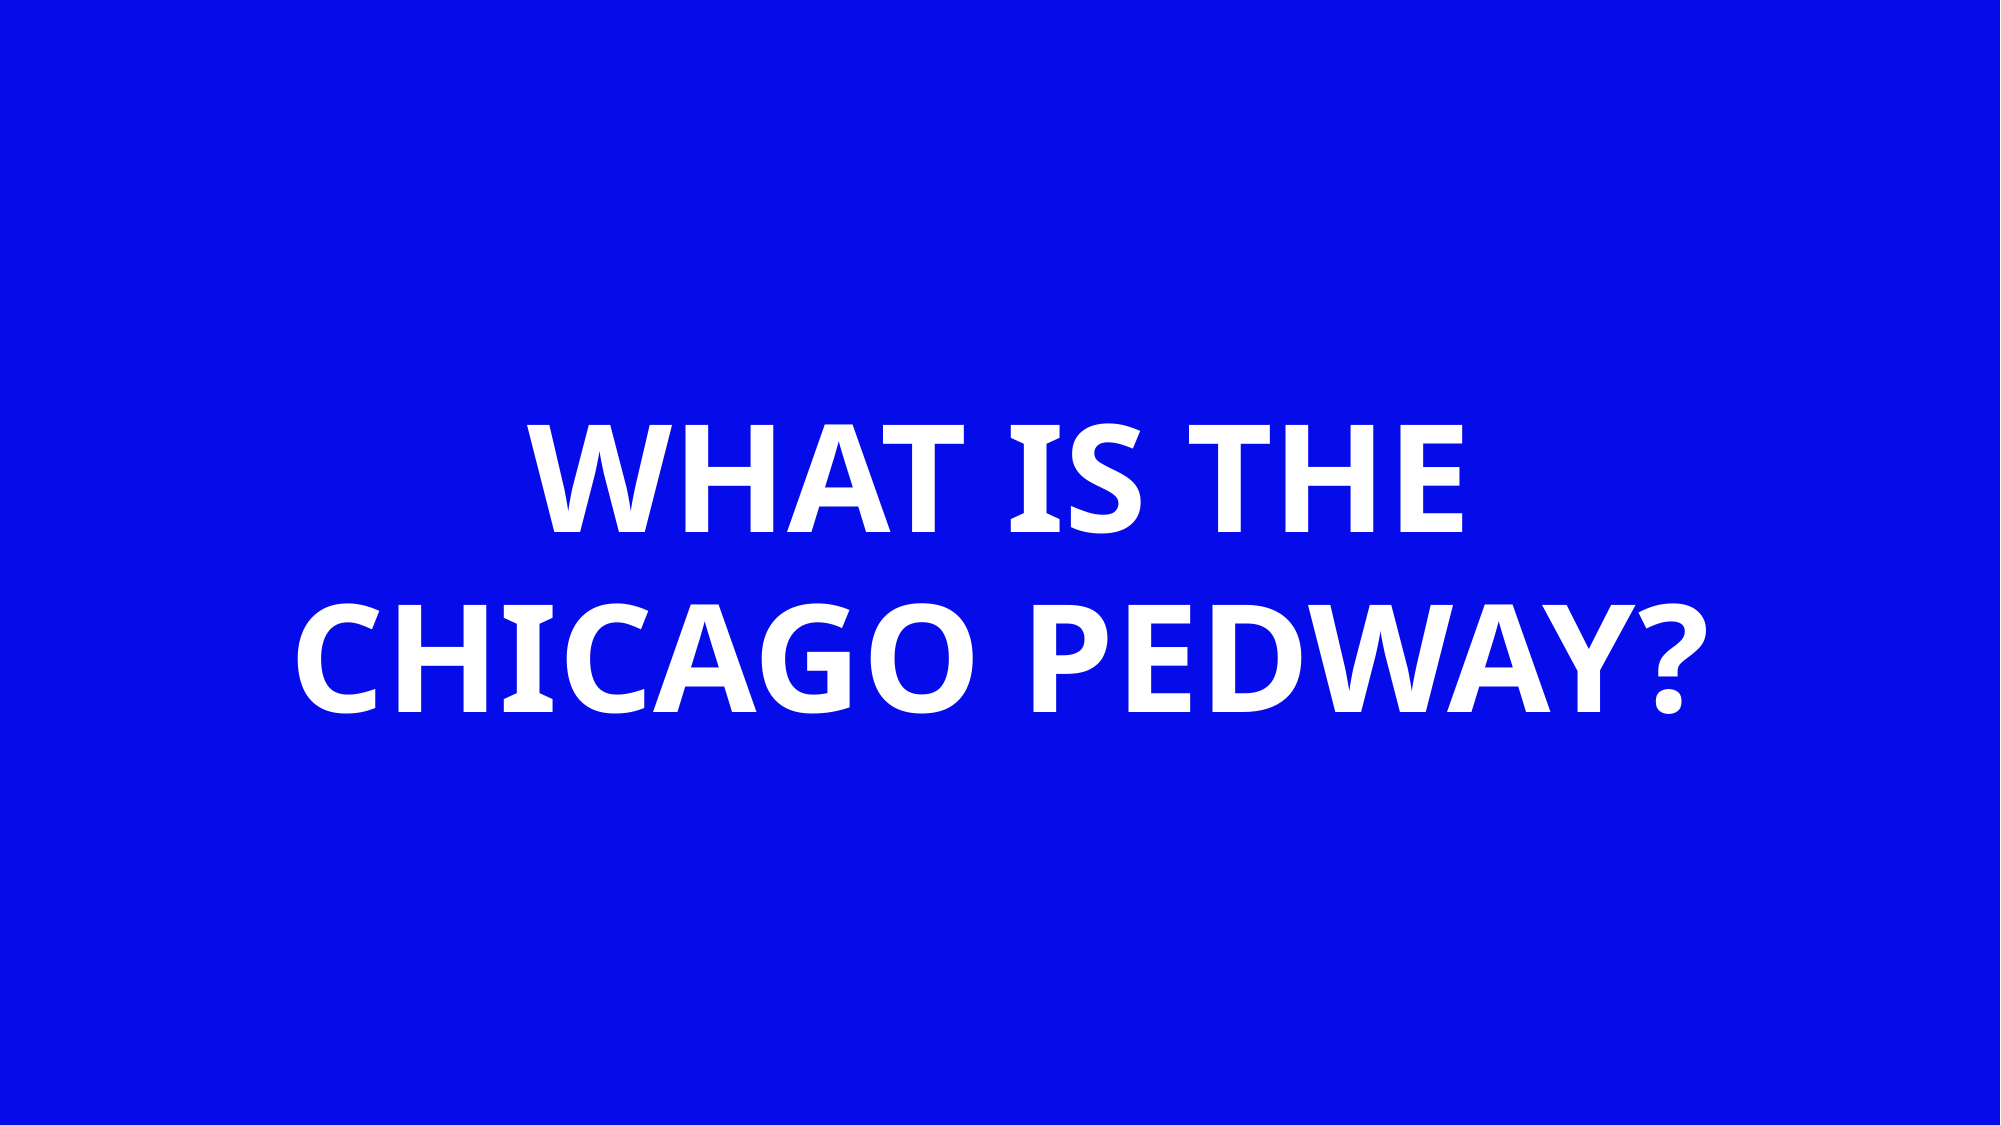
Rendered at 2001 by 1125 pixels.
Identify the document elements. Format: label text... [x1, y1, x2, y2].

text_box WHAT IS THE CHICAGO PEDWAY? [0, 0, 2000, 1125]
